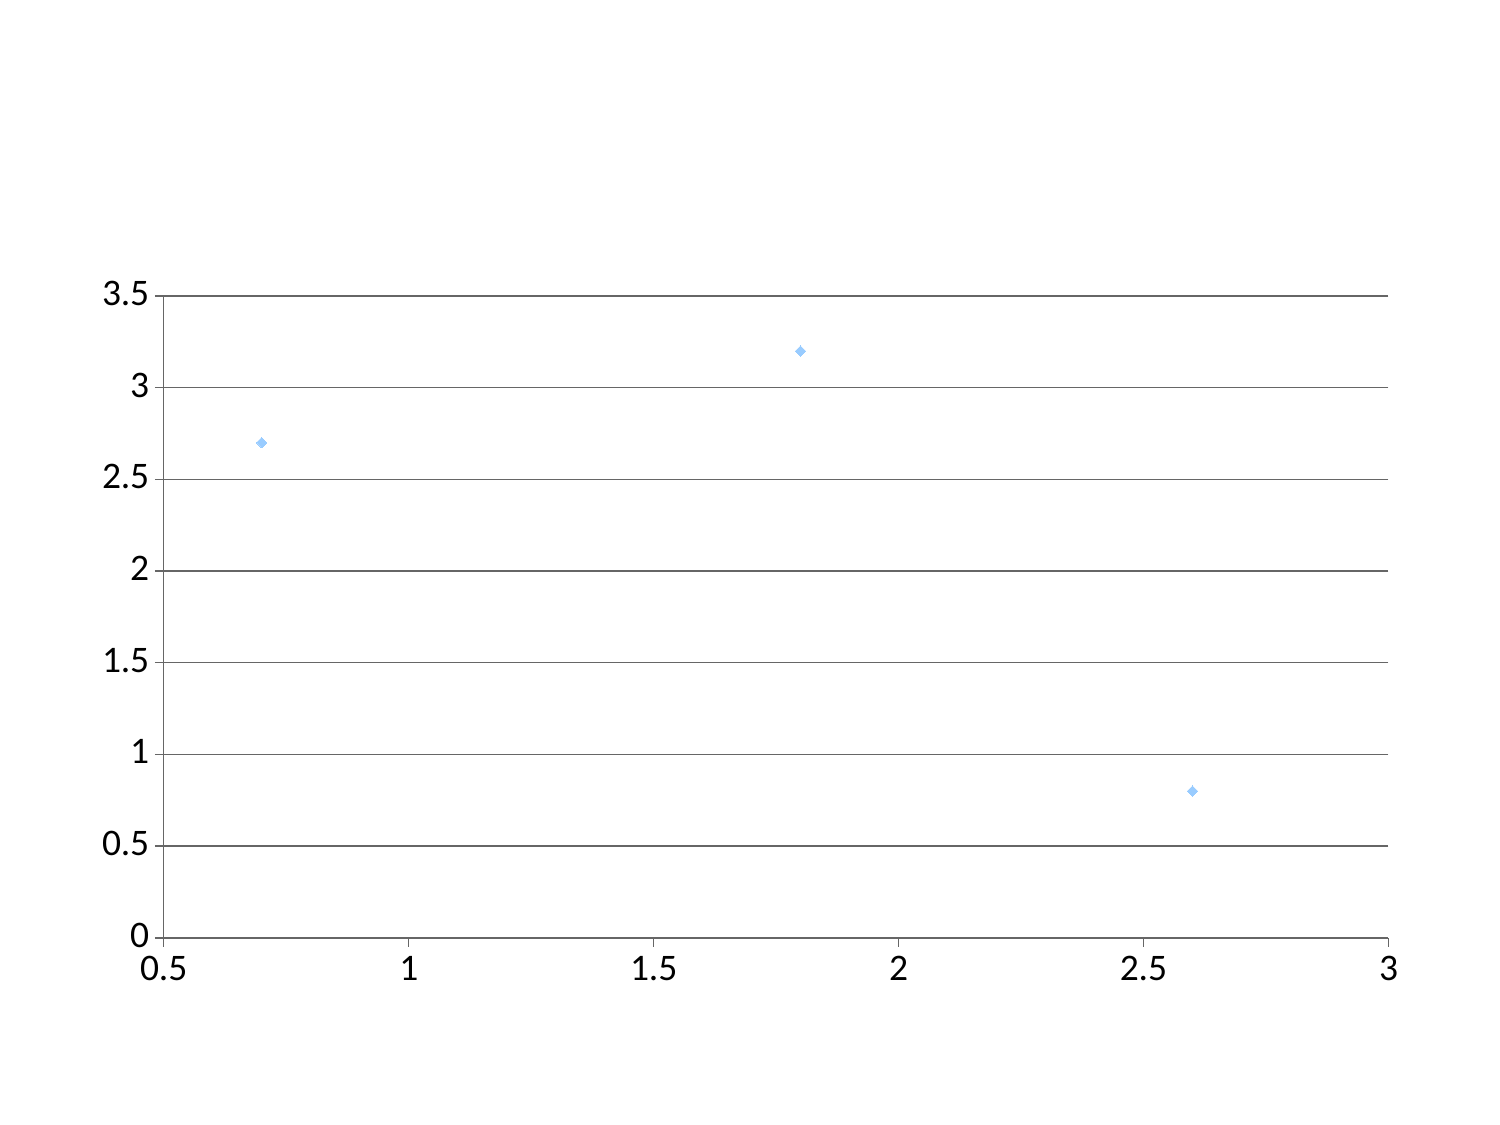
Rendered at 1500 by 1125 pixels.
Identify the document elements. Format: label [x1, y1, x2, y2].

chart [74, 262, 1426, 1006]
